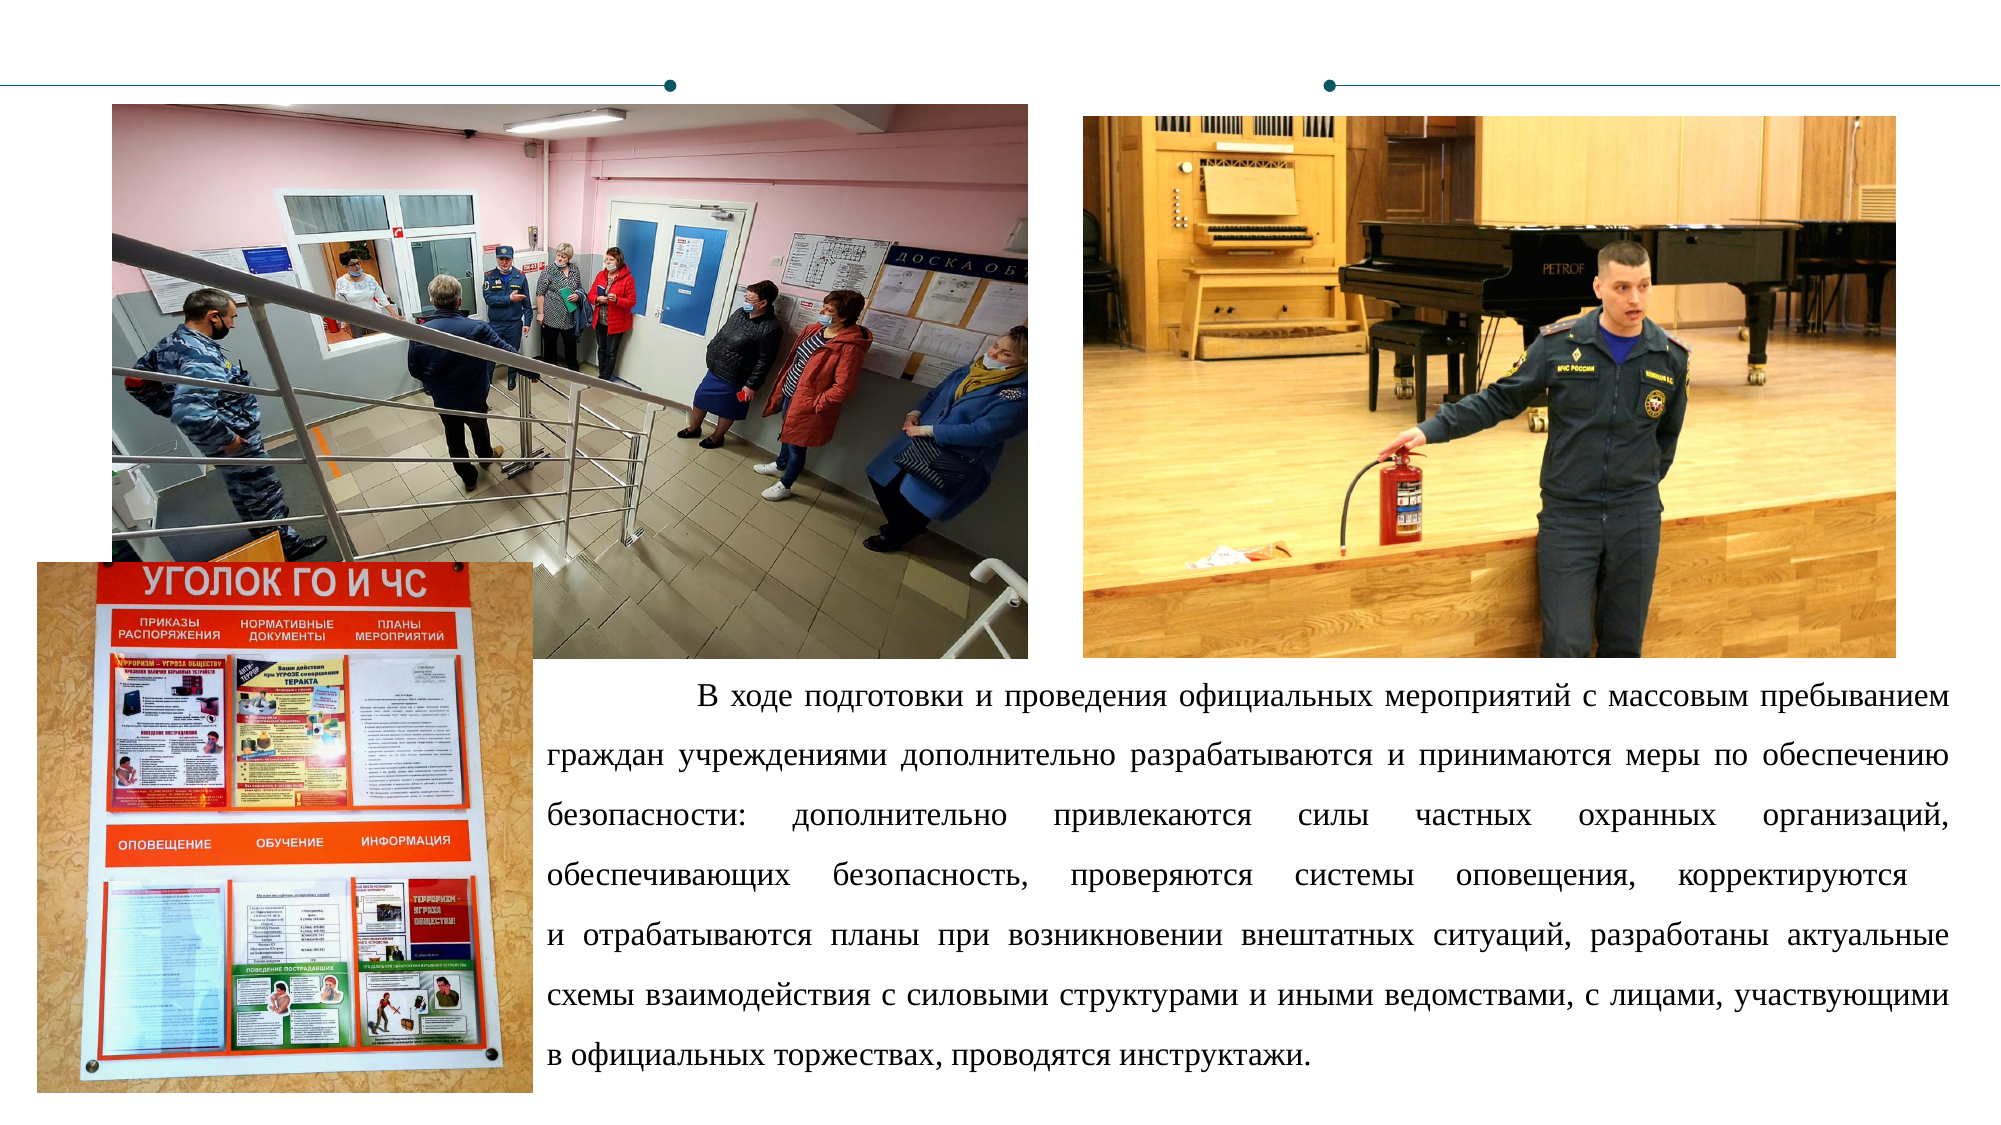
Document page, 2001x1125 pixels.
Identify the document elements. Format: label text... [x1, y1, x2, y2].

picture [37, 104, 1028, 1093]
picture [1083, 116, 1896, 659]
text_box [37, 31, 1963, 165]
text_box В ходе подготовки и проведения официальных мероприятий с массовым пребыванием граждан учреждениями дополнительно разрабатываются и принимаются меры по обеспечению безопасности: дополнительно привлекаются силы частных охранных организаций, обеспечивающих безопасность, проверяются системы оповещения, корректируются и отрабатываются планы при возникновении внештатных ситуаций, разработаны актуальные схемы взаимодействия с силовыми структурами и иными ведомствами, с лицами, участвующими в официальных торжествах, проводятся инструктажи. [546, 652, 1952, 1072]
